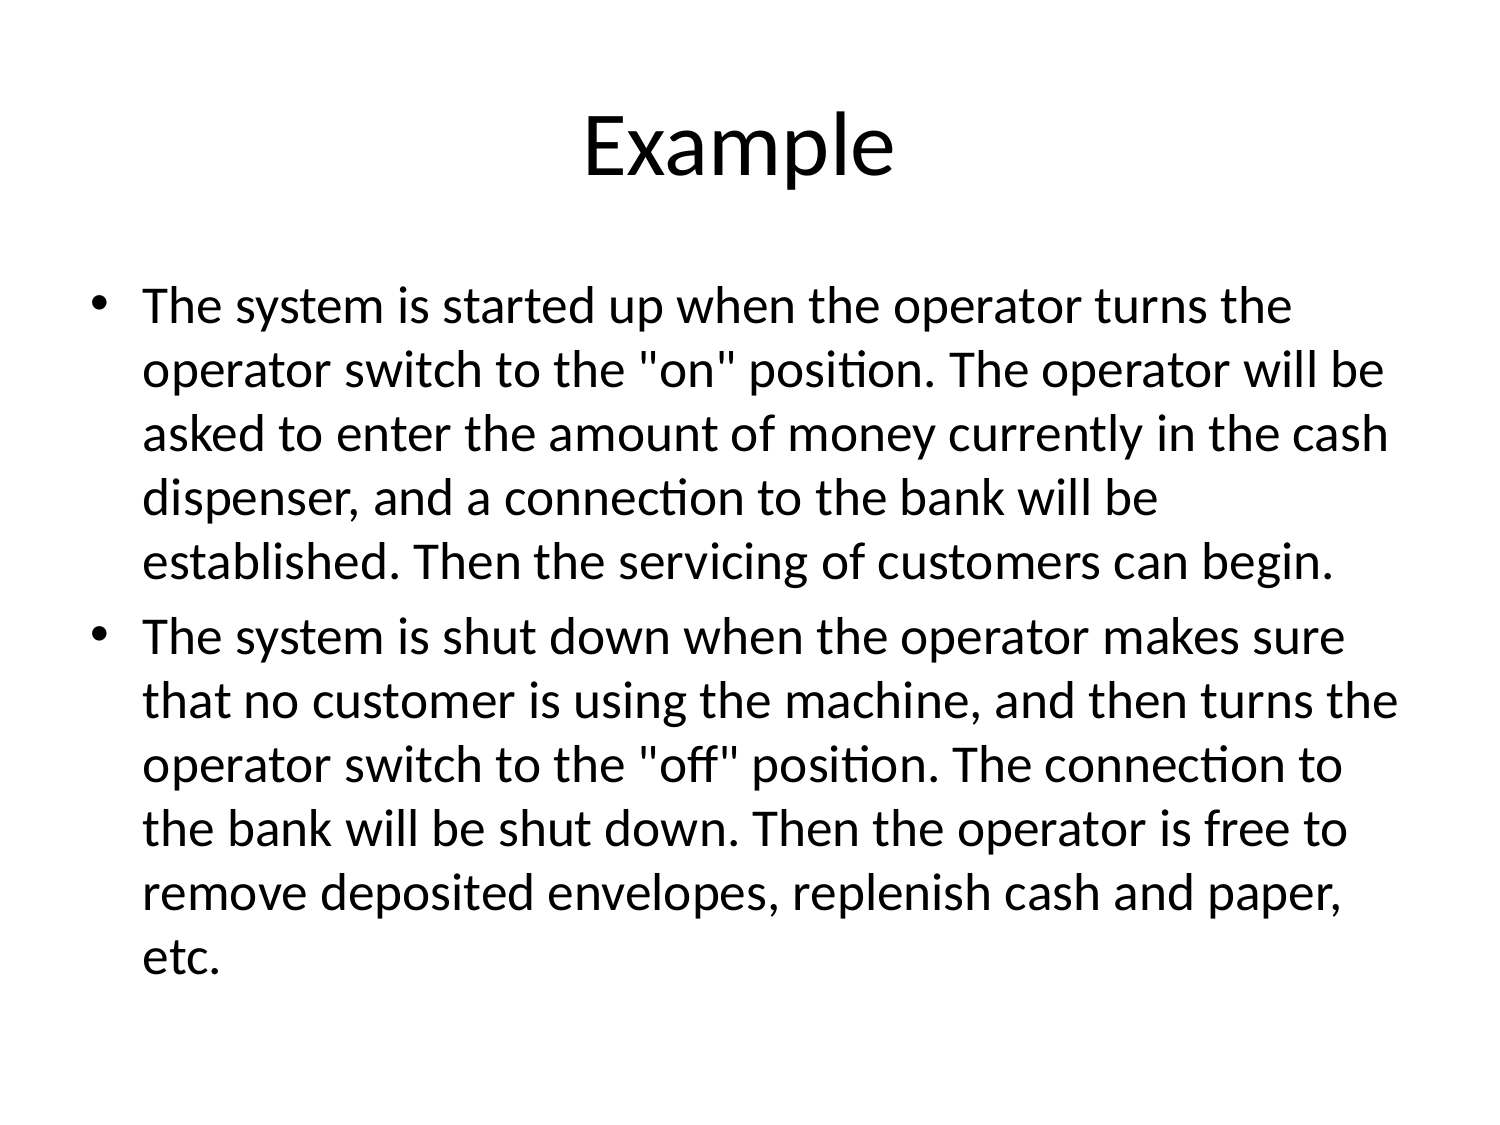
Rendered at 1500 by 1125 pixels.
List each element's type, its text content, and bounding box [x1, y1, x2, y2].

title Example [75, 45, 1425, 233]
list The system is started up when the operator turns the operator switch to the "on" position. The operator will be asked to enter the amount of money currently in the cash dispenser, and a connection to the bank will be established. Then the servicing of customers can begin. The system is shut down when the operator makes sure that no customer is using the machine, and then turns the operator switch to the "off" position. The connection to the bank will be shut down. Then the operator is free to remove deposited envelopes, replenish cash and paper, etc. [75, 262, 1425, 1005]
